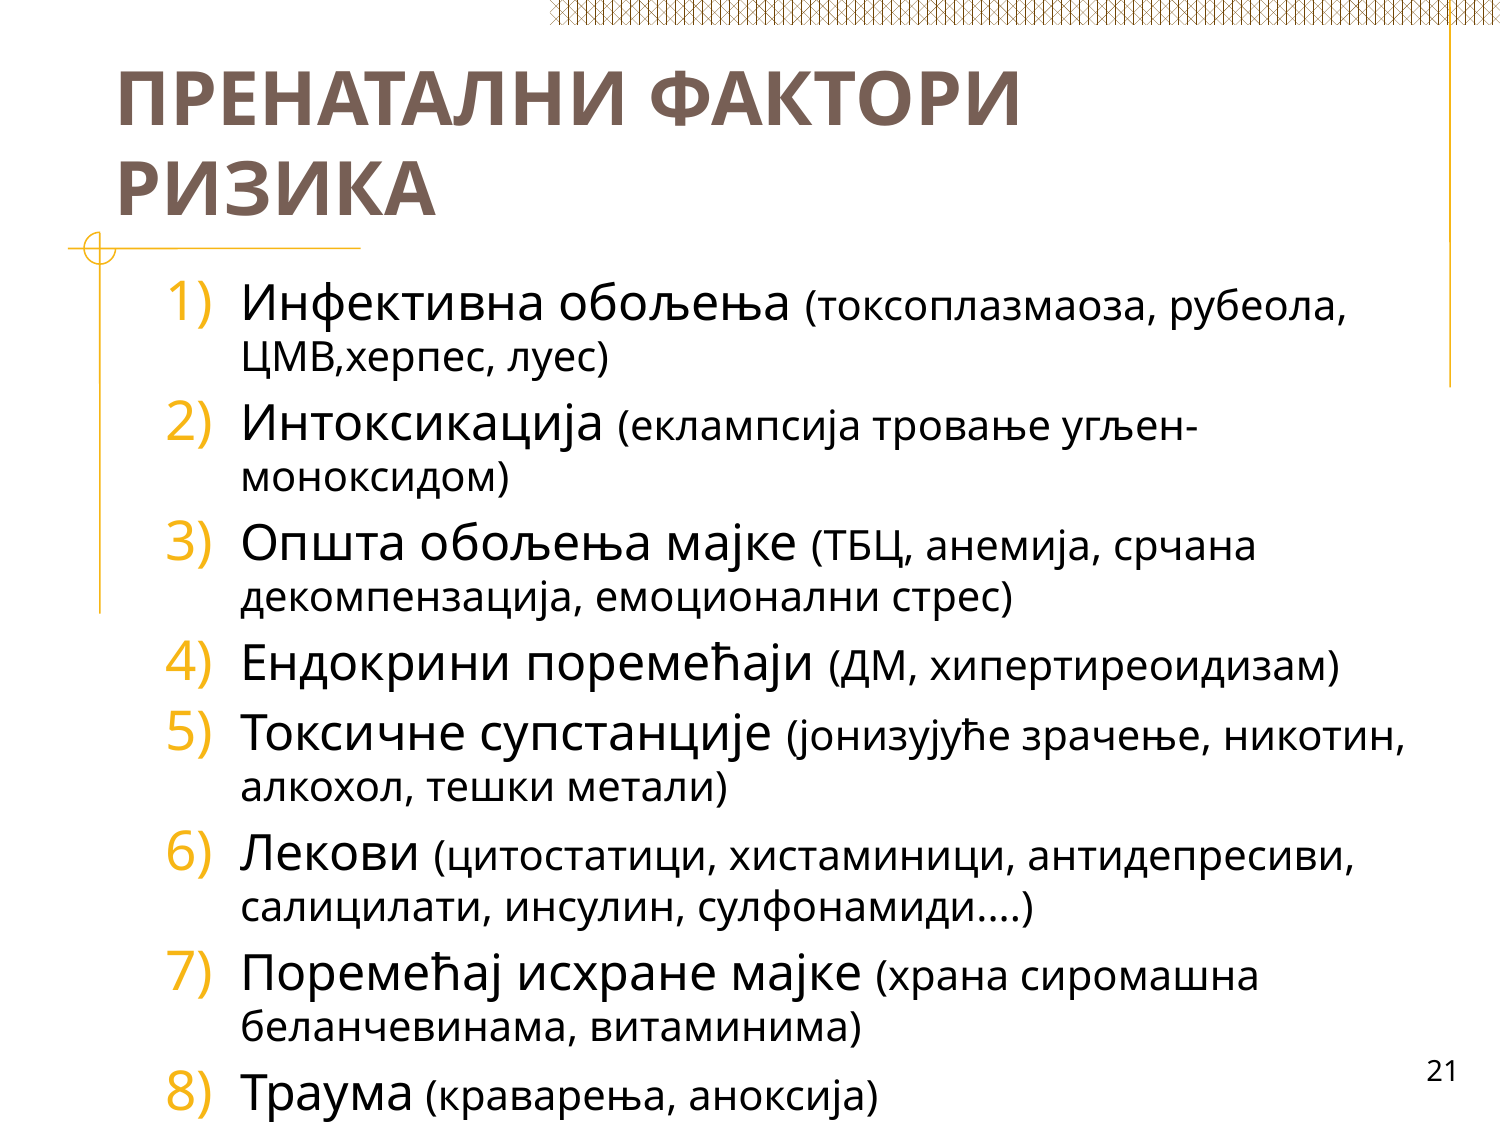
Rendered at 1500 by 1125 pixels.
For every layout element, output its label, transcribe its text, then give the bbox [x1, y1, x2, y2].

title ПРЕНАТАЛНИ ФАКТОРИ РИЗИКА [99, 49, 1376, 238]
slide_number 21 [1162, 1025, 1475, 1100]
list Инфективна обољења (токсоплазмаоза, рубеола, ЦМВ,херпес, луес) Интоксикација (еклампсија тровање угљен-моноксидом) Општа обољења мајке (ТБЦ, анемија, срчана декомпензација, емоционални стрес) Ендокрини поремећаји (ДМ, хипертиреоидизам) Токсичне супстанције (јонизујуће зрачење, никотин, алкохол, тешки метали) Лекови (цитостатици, хистаминици, антидепресиви, салицилати, инсулин, сулфонамиди....) Поремећај исхране мајке (храна сиромашна беланчевинама, витаминима) Траума (краварења, аноксија) [149, 262, 1463, 1063]
